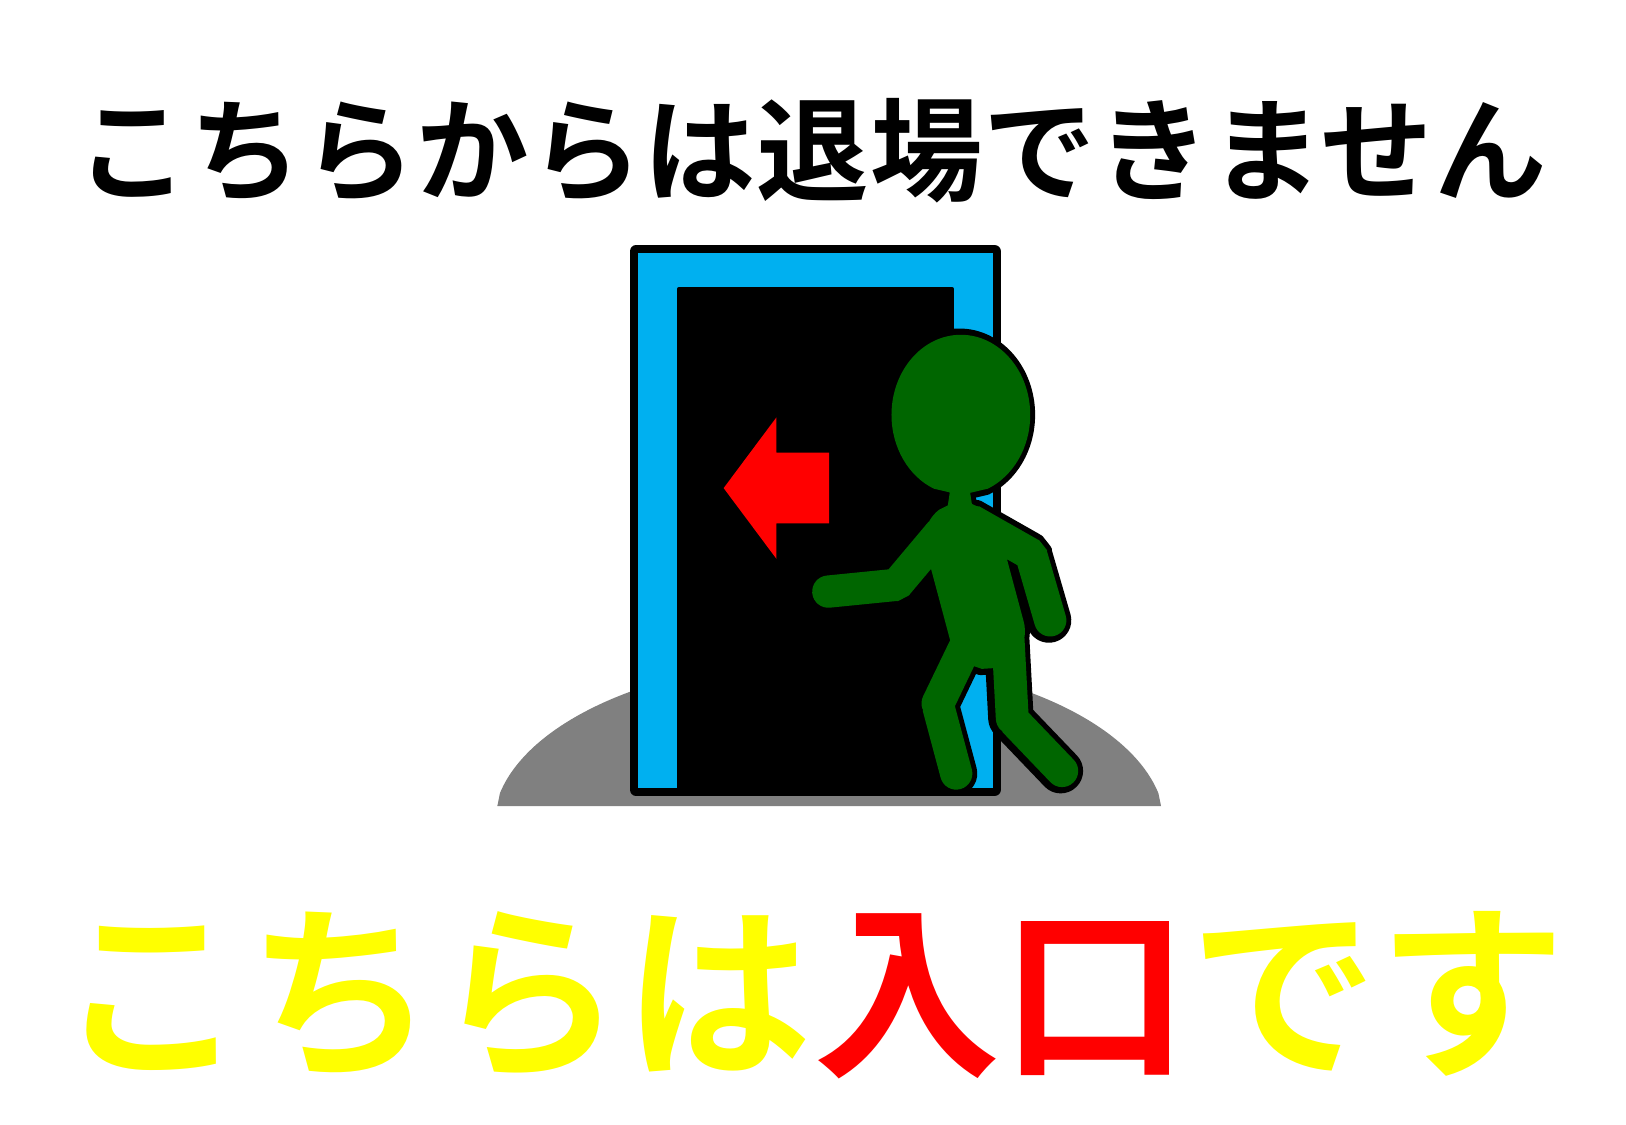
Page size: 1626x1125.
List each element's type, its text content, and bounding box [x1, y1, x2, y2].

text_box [497, 251, 1162, 807]
text_box こちらは入口です [0, 867, 1625, 1108]
text_box こちらからは退場できません [0, 73, 1625, 223]
